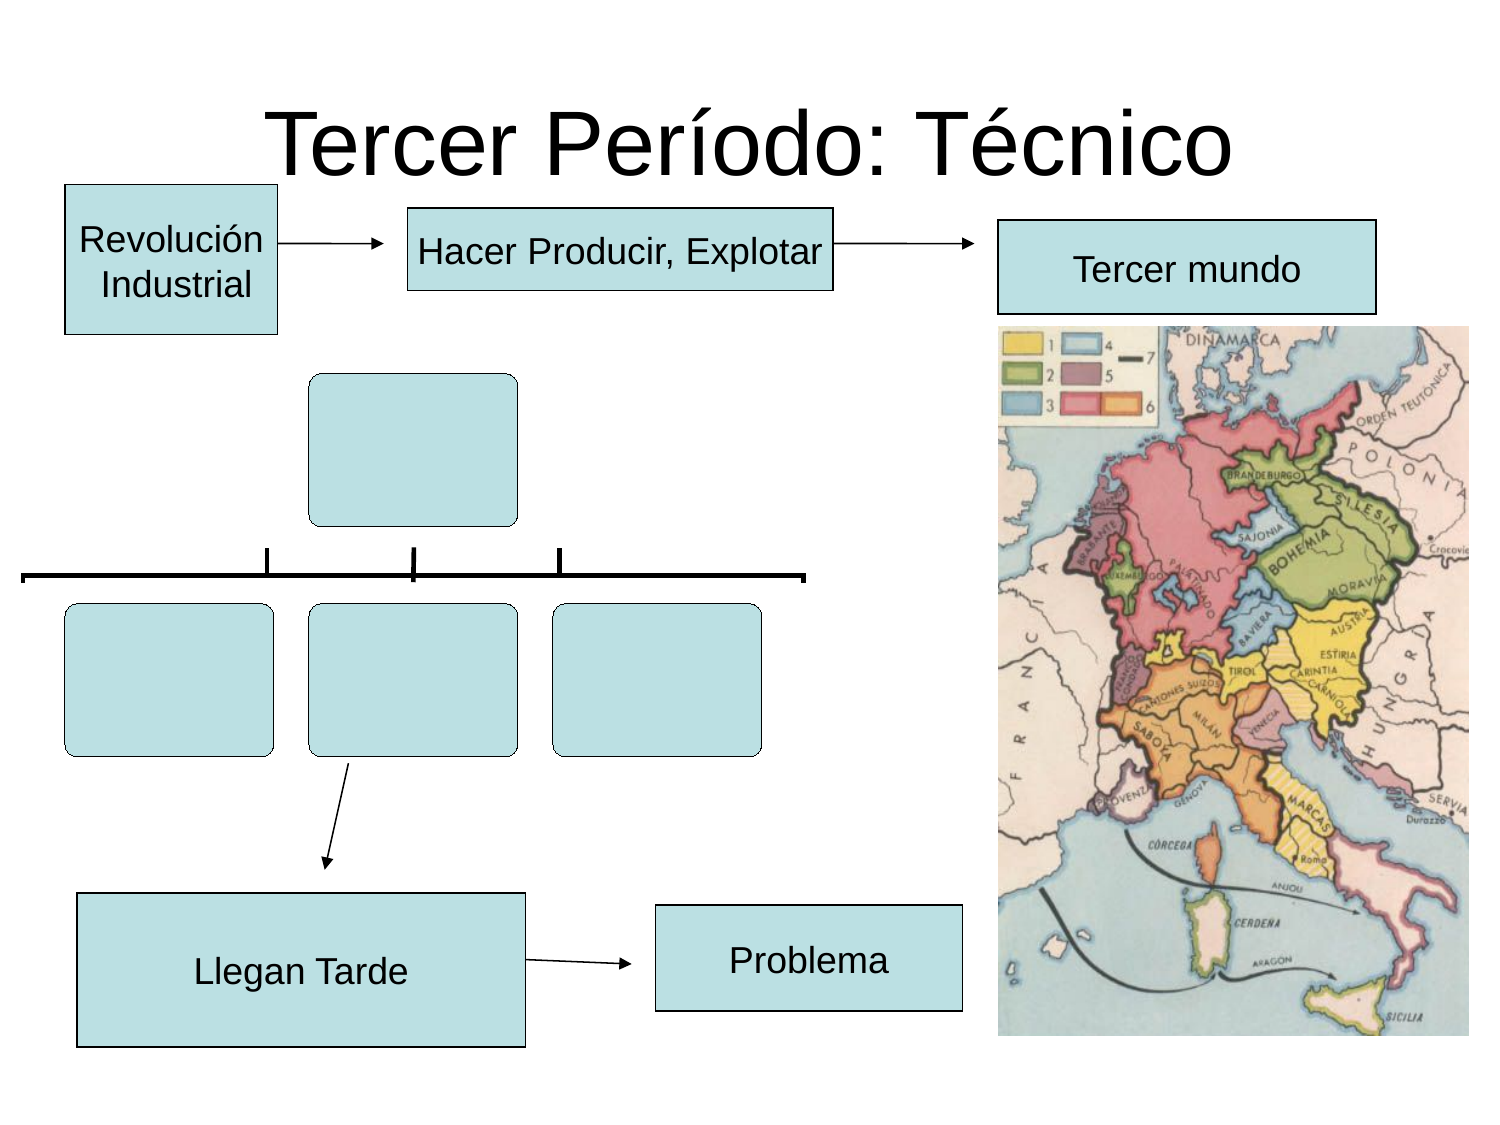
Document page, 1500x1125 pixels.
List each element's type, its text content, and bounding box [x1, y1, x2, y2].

text_box Tercer mundo [998, 219, 1376, 315]
picture [997, 326, 1469, 1036]
text_box [525, 957, 632, 970]
text_box Hacer Producir, Explotar [407, 207, 833, 291]
text_box [321, 766, 348, 870]
title Tercer Período: Técnico [74, 44, 1426, 233]
text_box Revolución Industrial [64, 184, 278, 335]
text_box [277, 237, 384, 250]
text_box Problema [655, 904, 963, 1012]
text_box Llegan Tarde [76, 893, 526, 1047]
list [64, 578, 763, 757]
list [64, 373, 763, 573]
text_box [832, 237, 975, 250]
